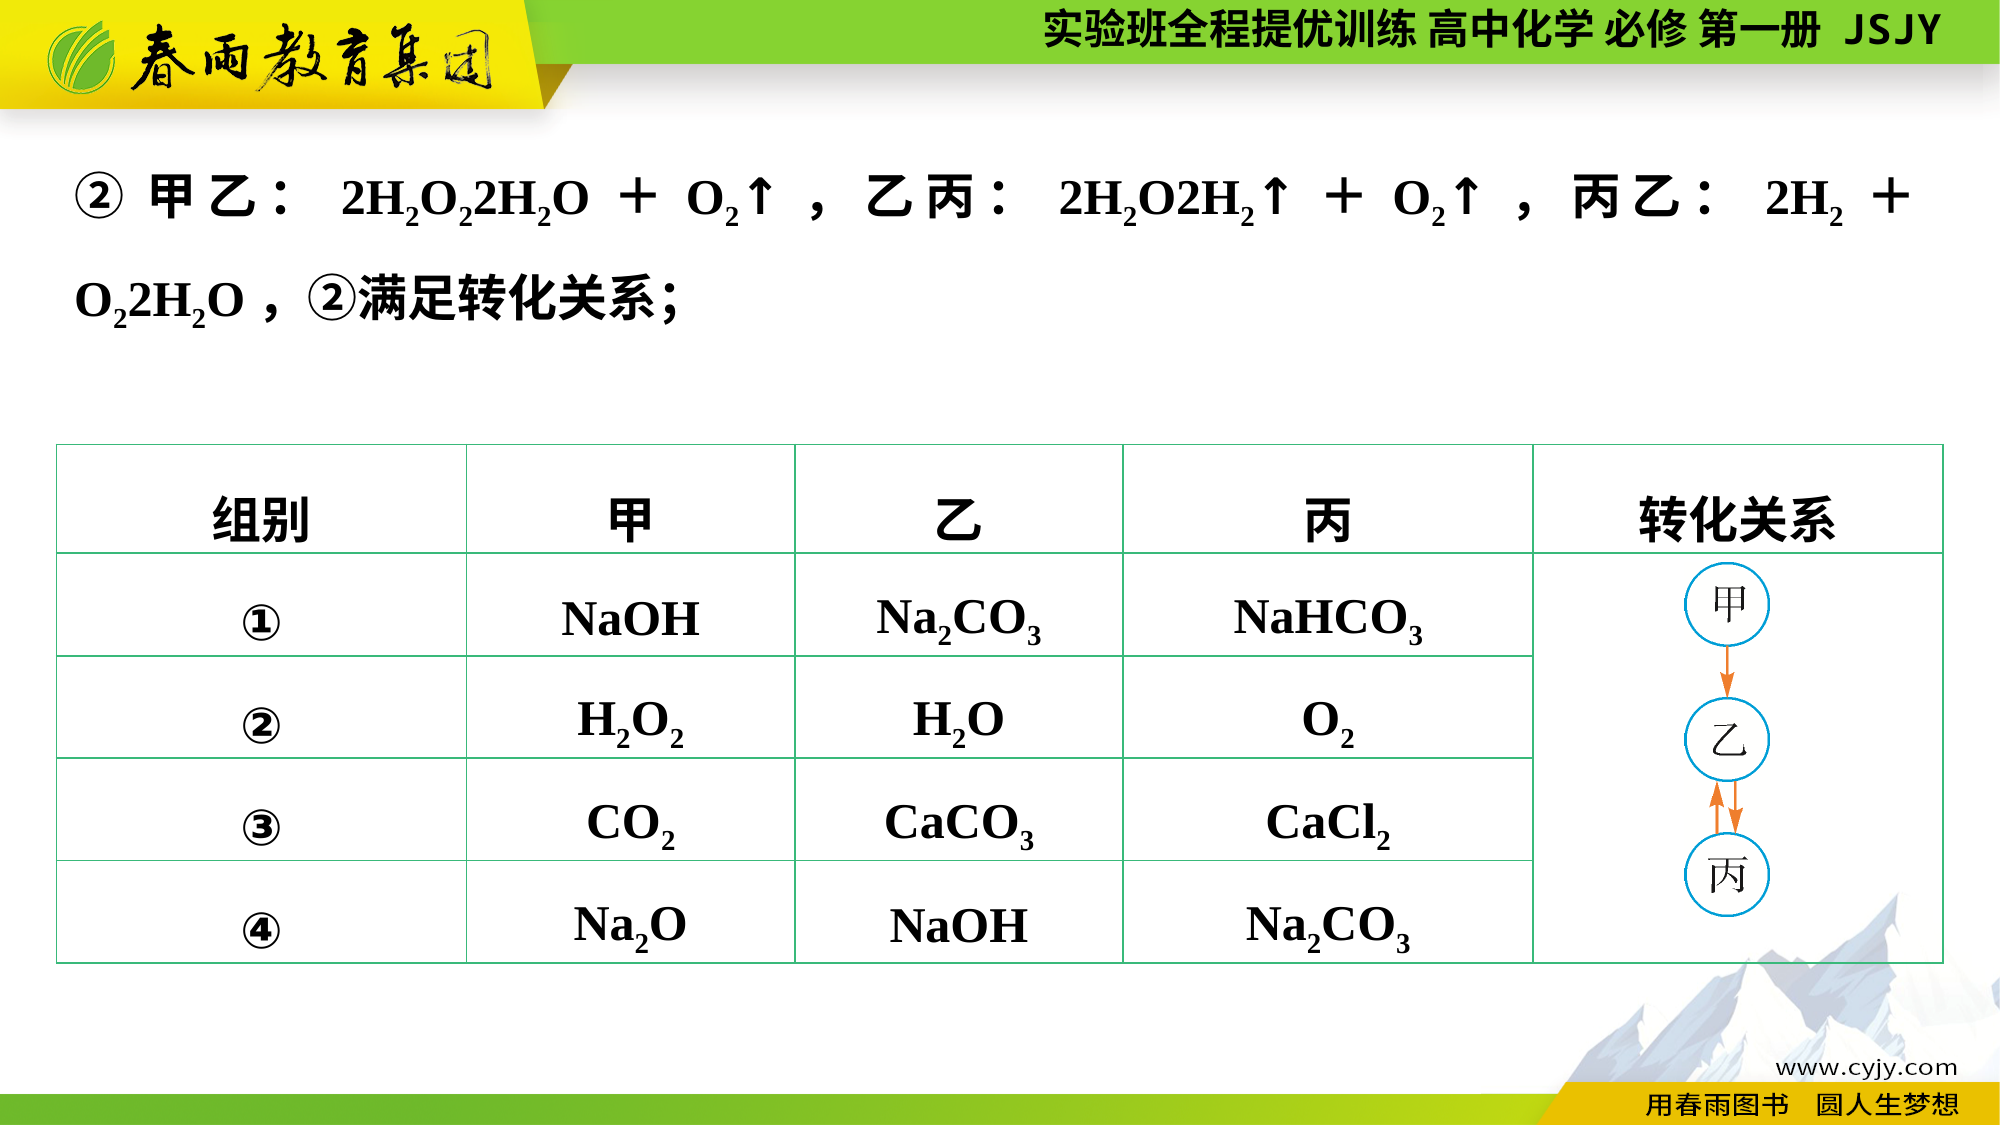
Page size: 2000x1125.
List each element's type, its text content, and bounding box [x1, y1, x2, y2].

picture [0, 0, 2000, 1125]
table_header 甲 [467, 445, 794, 552]
table_cell O2 [1124, 657, 1532, 757]
table_cell Na2O [467, 861, 794, 962]
table_cell [1534, 554, 1942, 962]
table_cell Na2CO3 [1124, 861, 1532, 962]
table_cell NaOH [467, 554, 794, 655]
table_cell H2O2 [467, 657, 794, 757]
table_cell CaCO3 [796, 759, 1122, 860]
table_header 转化关系 [1534, 445, 1942, 552]
table_header 乙 [796, 445, 1122, 552]
table_cell NaOH [796, 861, 1122, 962]
table_cell NaHCO3 [1124, 554, 1532, 655]
table_cell ① [57, 554, 466, 655]
table_cell ③ [57, 759, 466, 860]
table_cell ④ [57, 861, 466, 962]
table_header 组别 [57, 445, 466, 552]
table_cell H2O [796, 657, 1122, 757]
table_header 丙 [1124, 445, 1532, 552]
table_cell CaCl2 [1124, 759, 1532, 860]
table_cell Na2CO3 [796, 554, 1122, 655]
table_cell CO2 [467, 759, 794, 860]
table_cell ② [57, 657, 466, 757]
